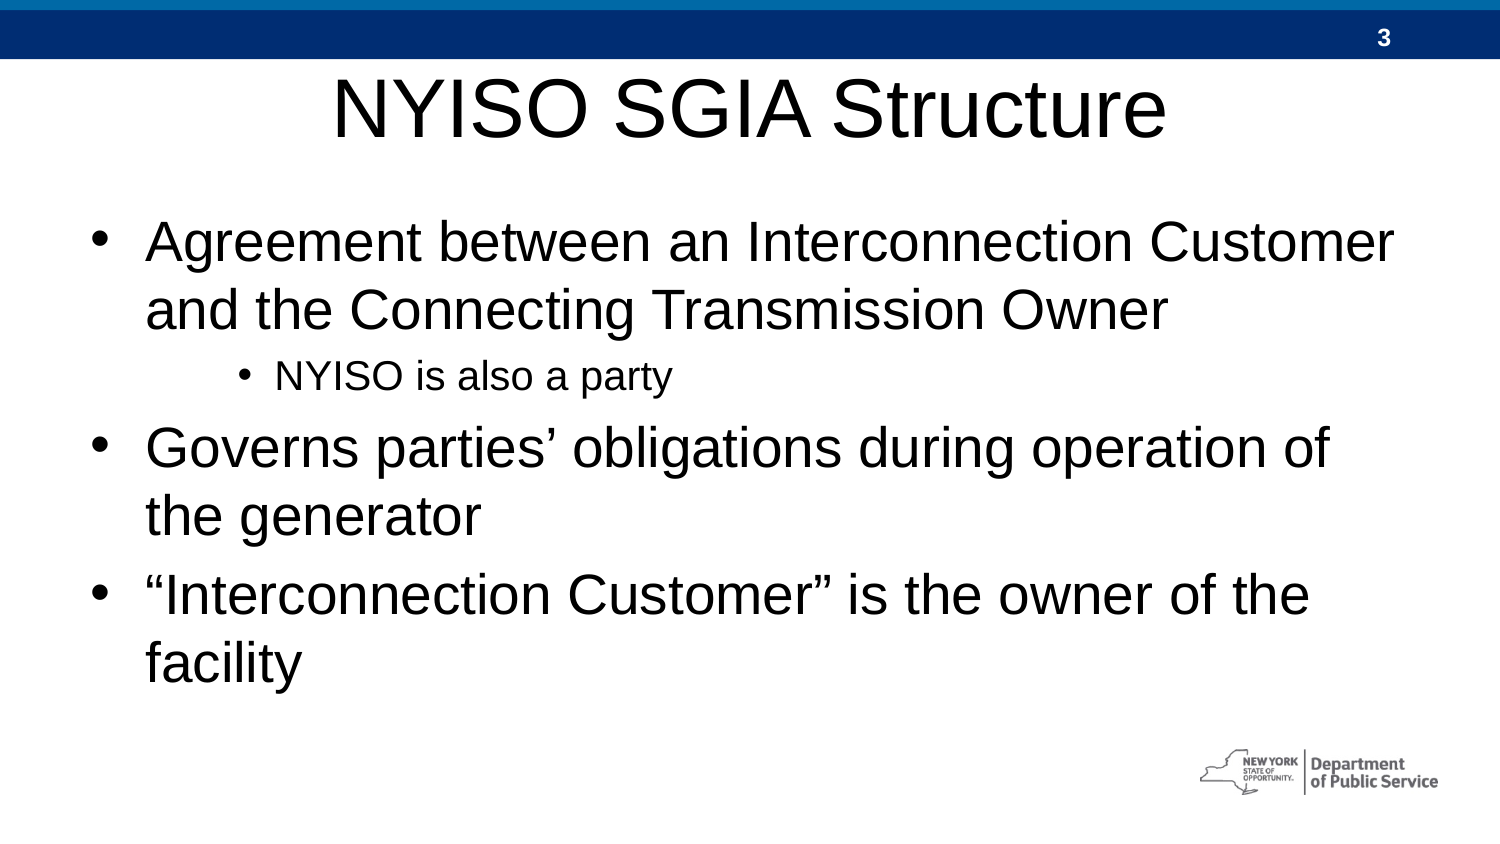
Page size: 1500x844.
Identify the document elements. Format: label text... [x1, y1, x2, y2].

picture [1200, 749, 1438, 795]
list Agreement between an Interconnection Customer and the Connecting Transmission Owner NYISO is also a party Governs parties’ obligations during operation of the generator “Interconnection Customer” is the owner of the facility [75, 196, 1425, 722]
title NYISO SGIA Structure [75, 33, 1425, 175]
